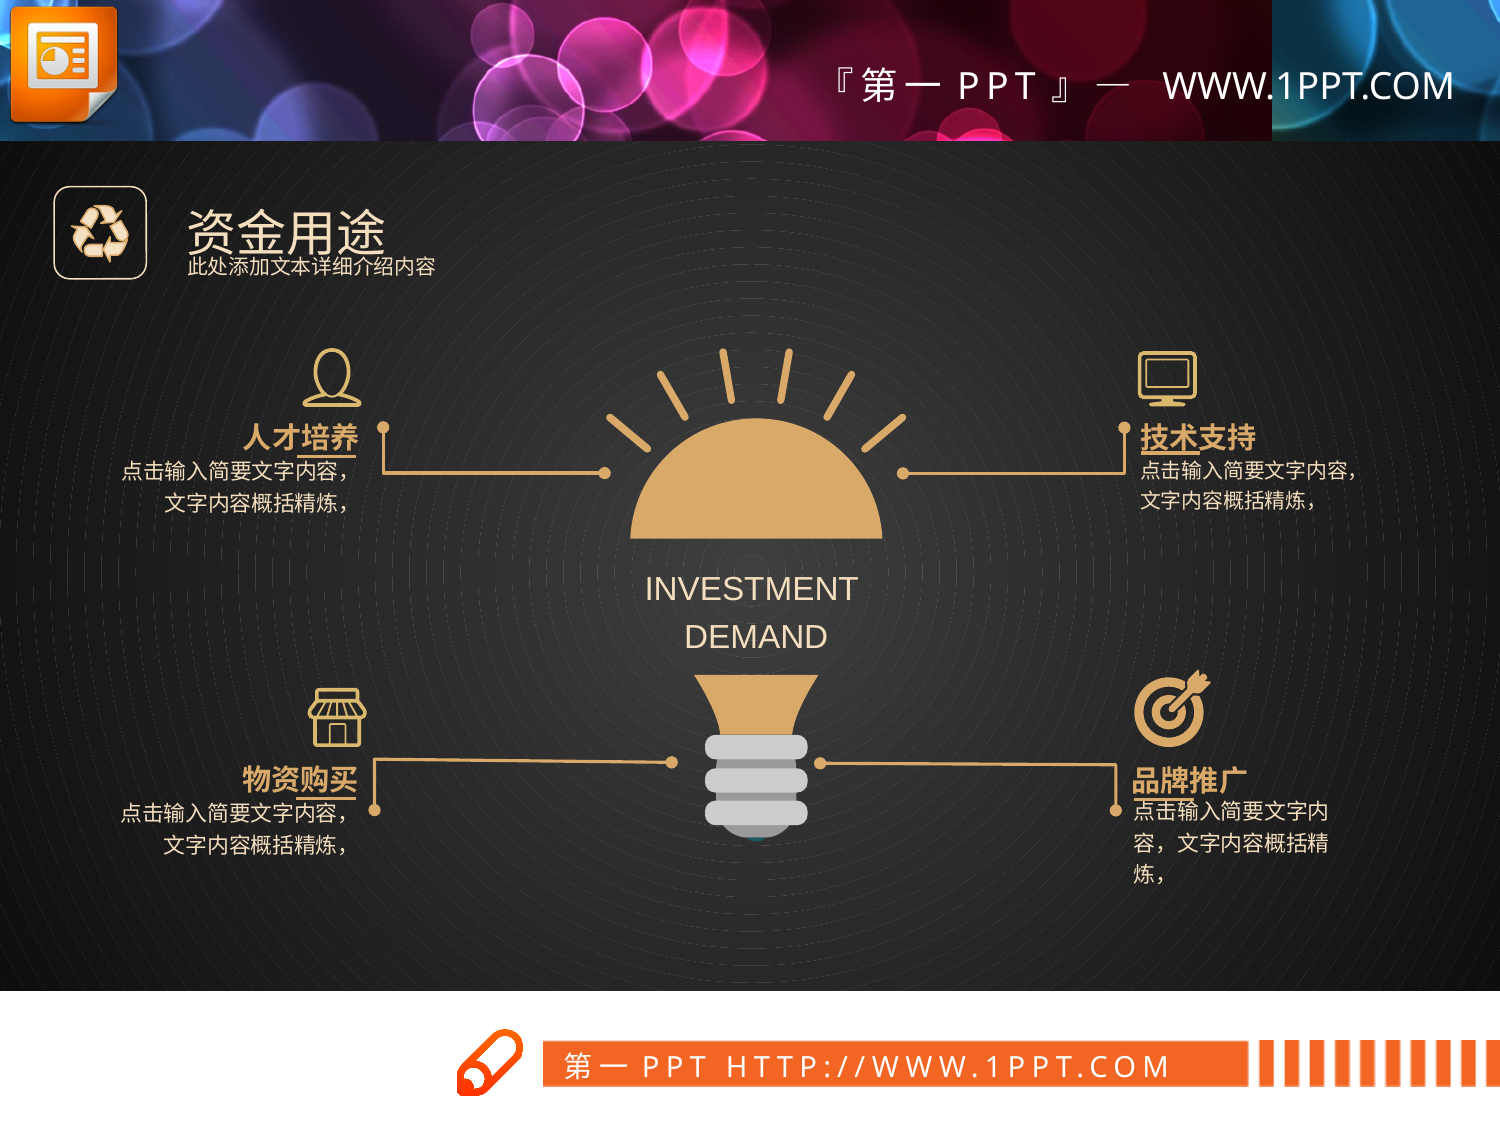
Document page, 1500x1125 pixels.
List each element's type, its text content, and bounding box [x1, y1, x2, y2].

picture [0, 0, 1500, 141]
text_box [53, 186, 147, 280]
text_box 此处添加文本详细介绍内容 [172, 241, 457, 284]
text_box 资金用途 [171, 181, 526, 269]
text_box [93, 347, 1373, 894]
picture [543, 1040, 1500, 1087]
